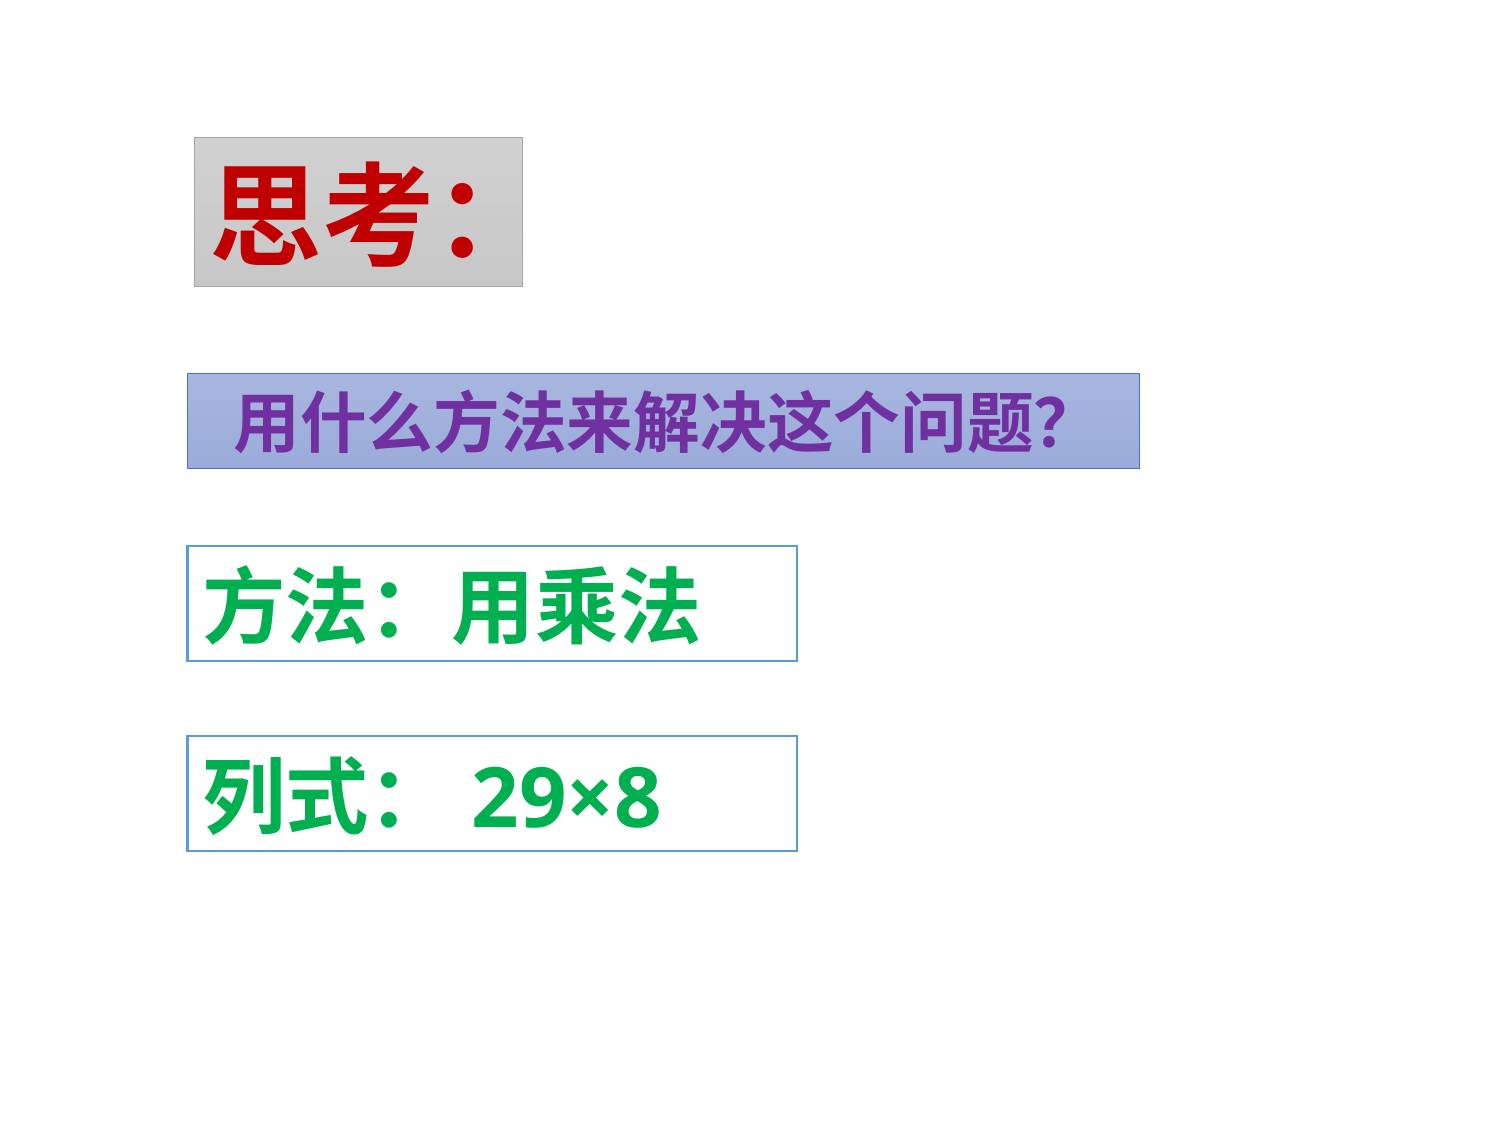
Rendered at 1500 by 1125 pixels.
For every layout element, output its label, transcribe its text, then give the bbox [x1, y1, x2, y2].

text_box 思考： [194, 137, 523, 287]
text_box 用什么方法来解决这个问题？ [187, 373, 1140, 469]
text_box 列式：29×8 [186, 735, 798, 852]
text_box 方法：用乘法 [186, 545, 798, 662]
